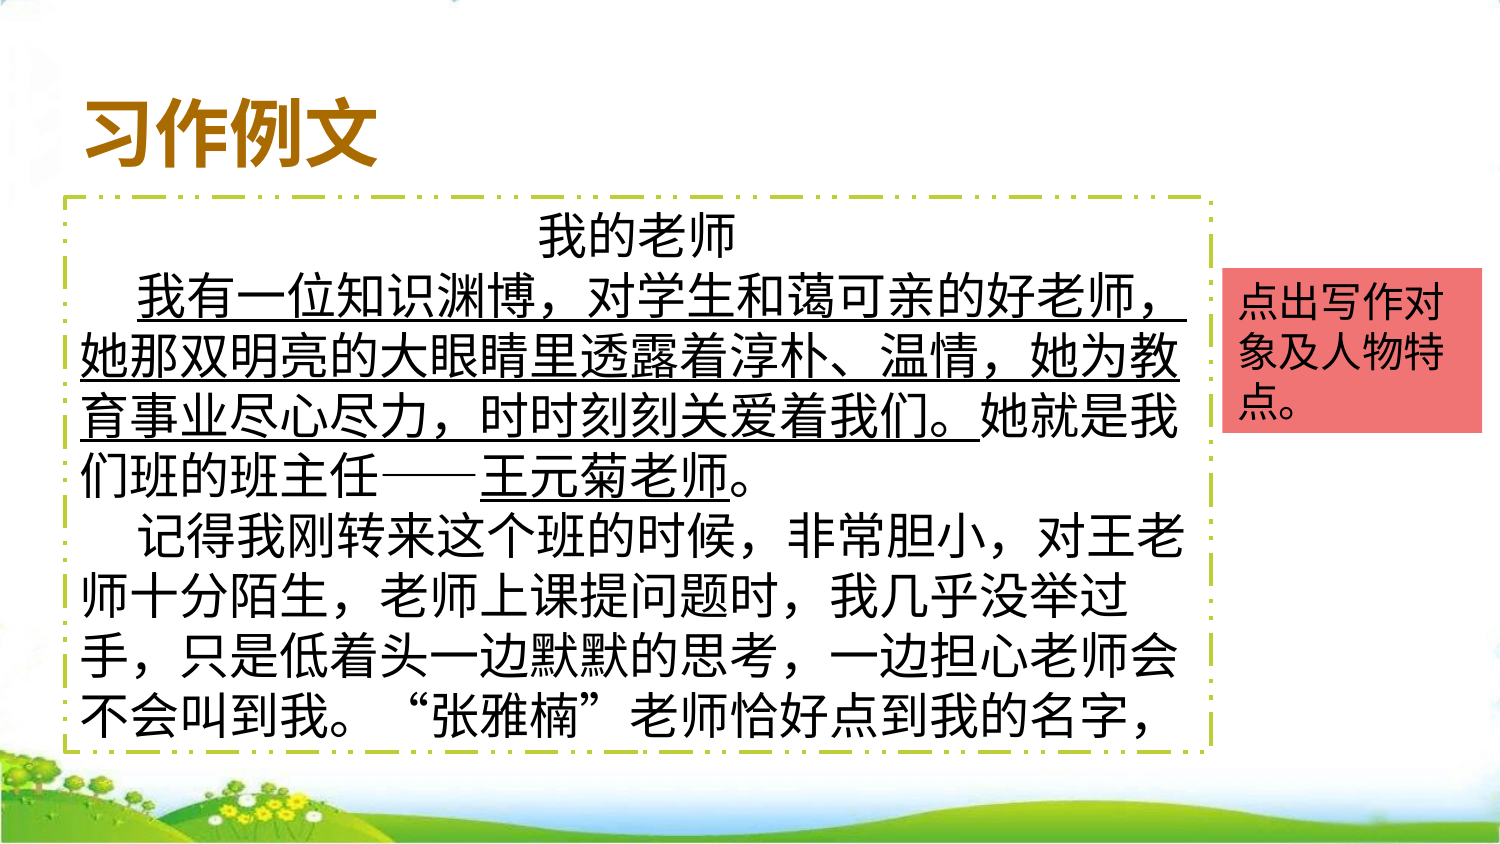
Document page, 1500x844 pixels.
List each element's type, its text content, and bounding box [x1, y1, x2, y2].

picture [0, 0, 1500, 844]
text_box 点出写作对象及人物特点。 [1222, 268, 1483, 433]
text_box 习作例文 [64, 79, 987, 185]
text_box 我的老师 我有一位知识渊博，对学生和蔼可亲的好老师，她那双明亮的大眼睛里透露着淳朴、温情，她为教育事业尽心尽力，时时刻刻关爱着我们。她就是我们班的班主任——王元菊老师。 记得我刚转来这个班的时候，非常胆小，对王老师十分陌生，老师上课提问题时，我几乎没举过手，只是低着头一边默默的思考，一边担心老师会不会叫到我。“张雅楠”老师恰好点到我的名字， [63, 195, 1213, 754]
